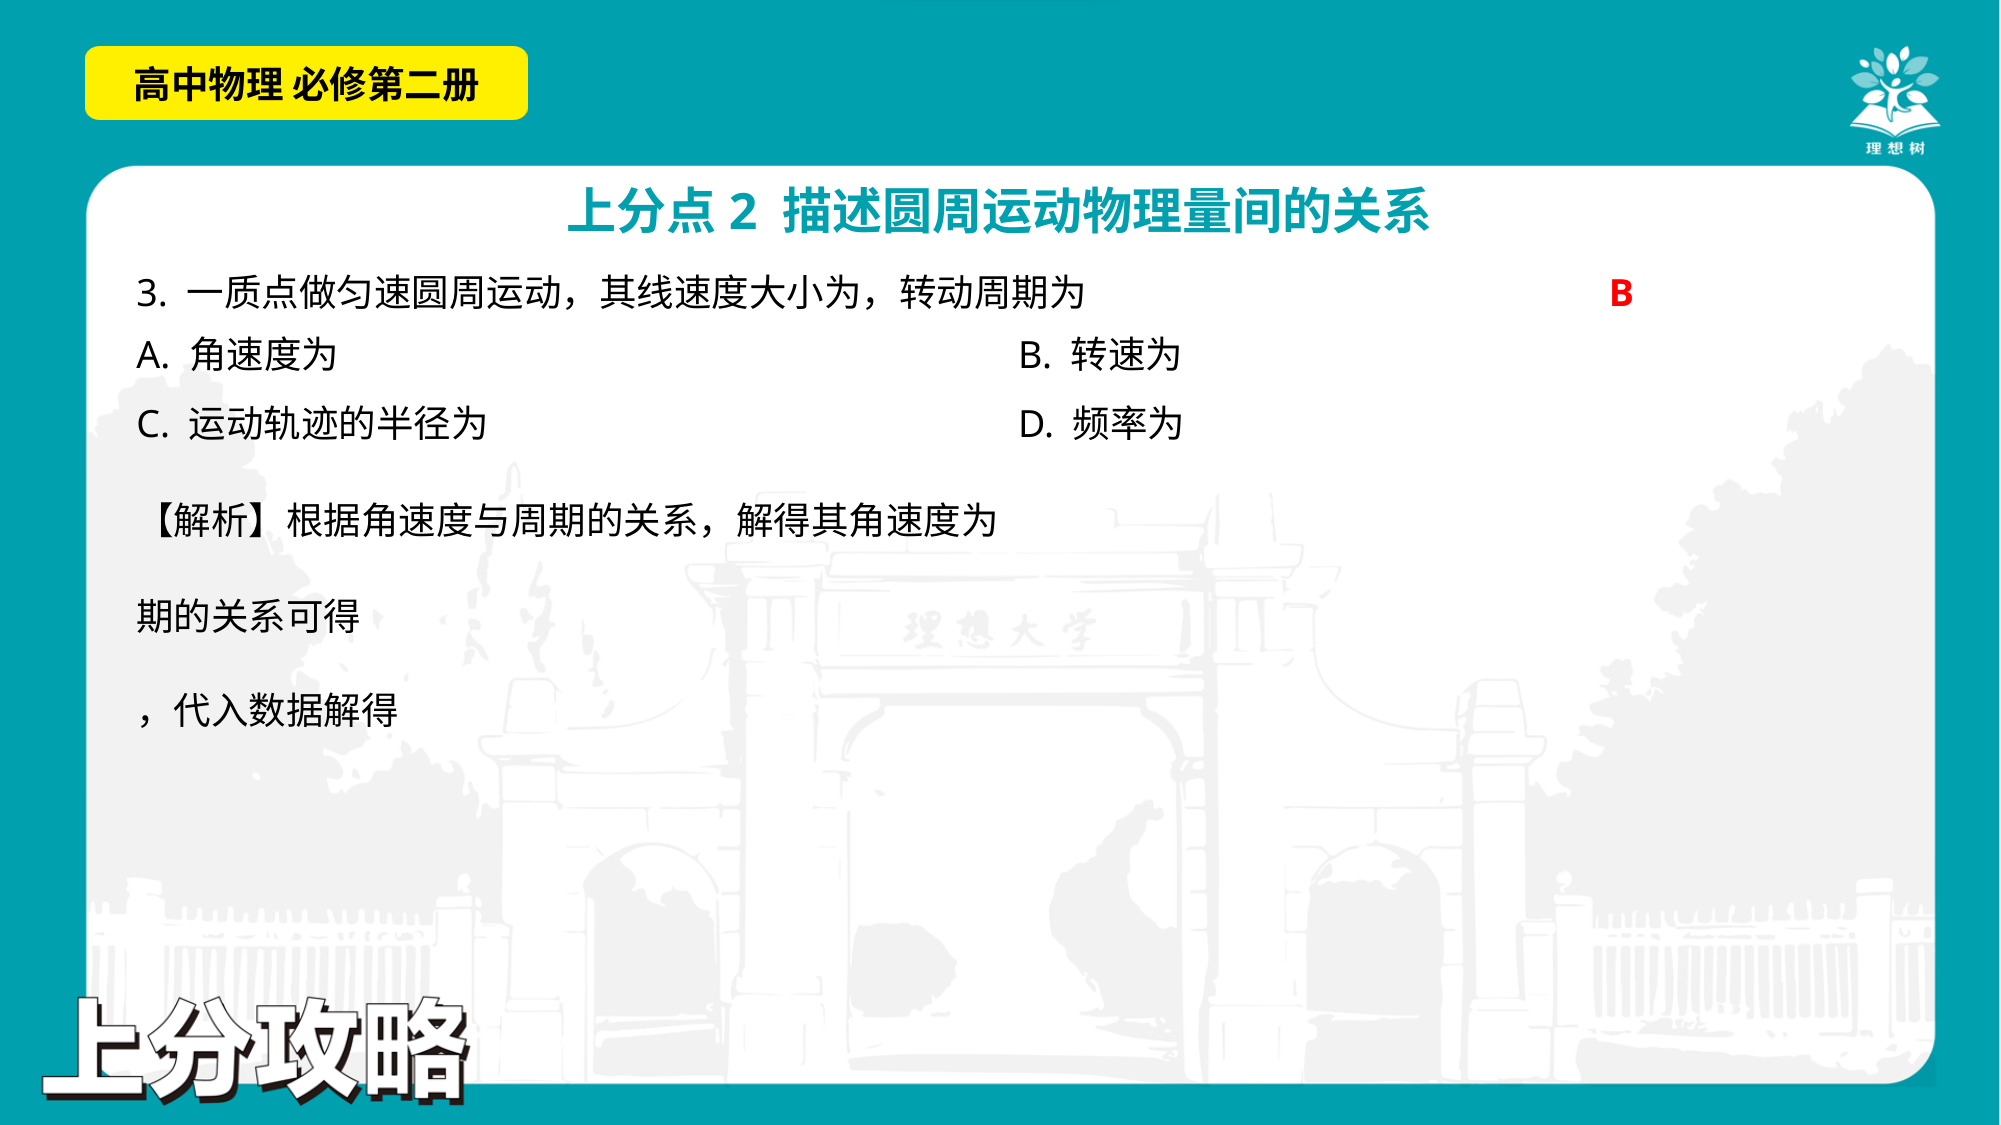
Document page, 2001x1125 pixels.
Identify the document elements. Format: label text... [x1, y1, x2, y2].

picture [0, 0, 2000, 1125]
text_box B [1594, 246, 1649, 307]
